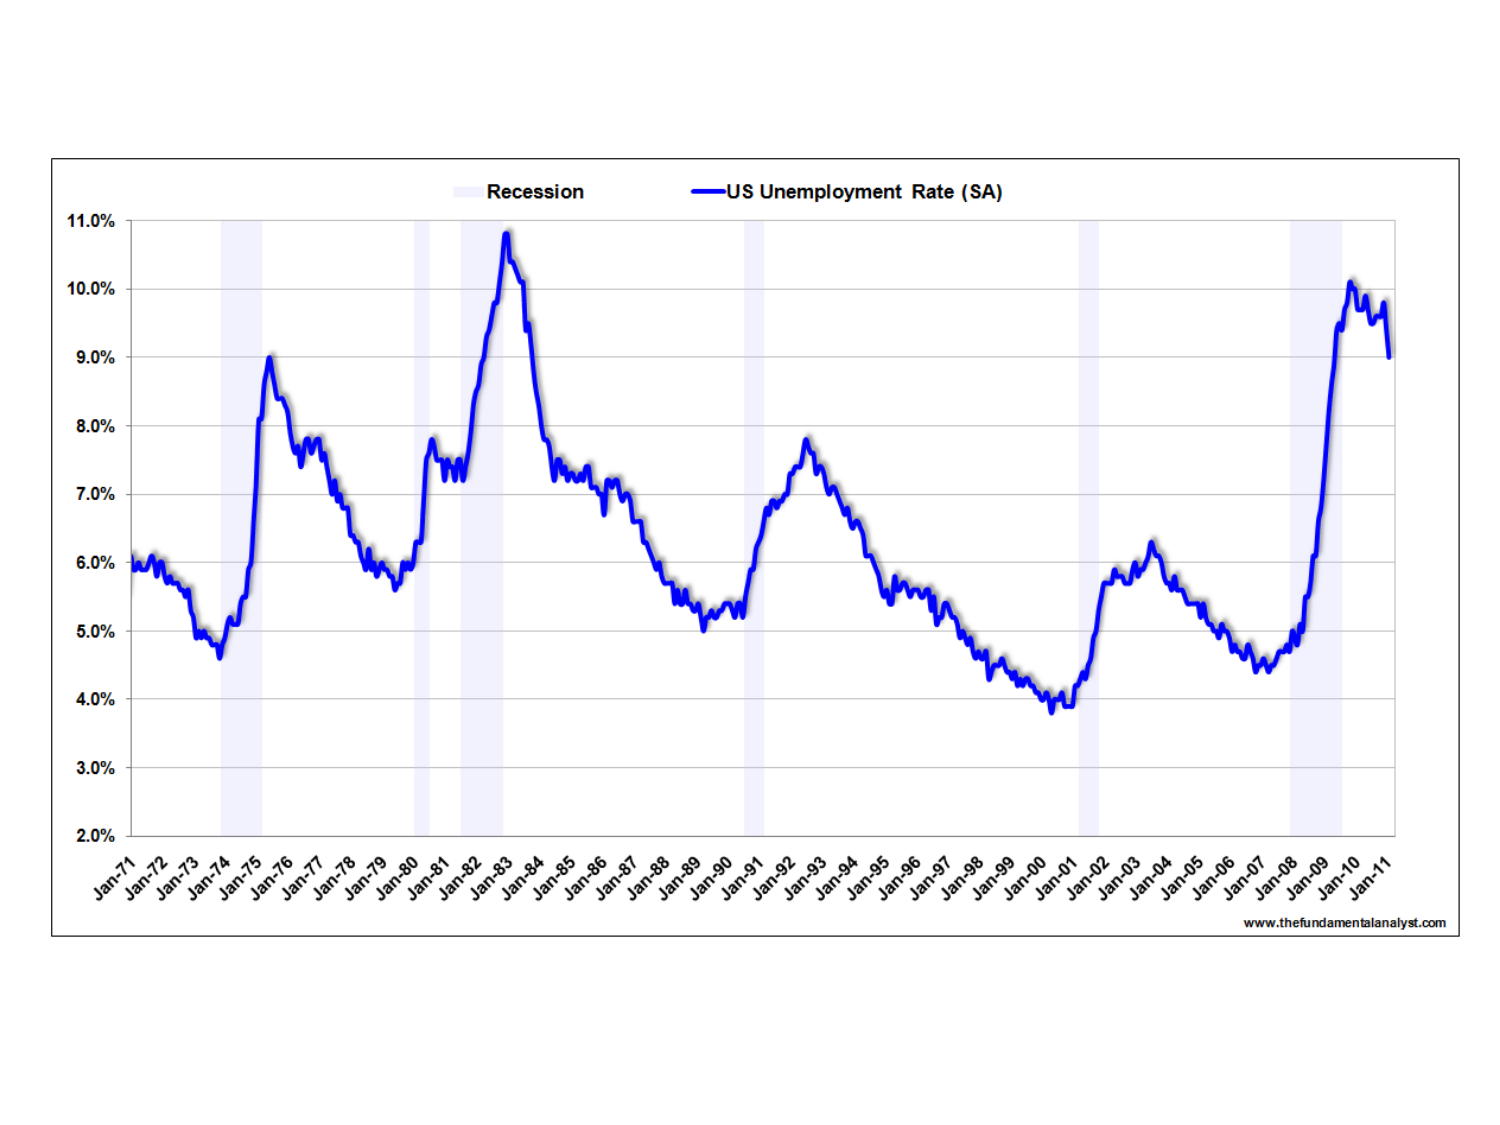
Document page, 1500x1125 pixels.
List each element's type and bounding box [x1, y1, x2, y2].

picture [49, 156, 1461, 938]
